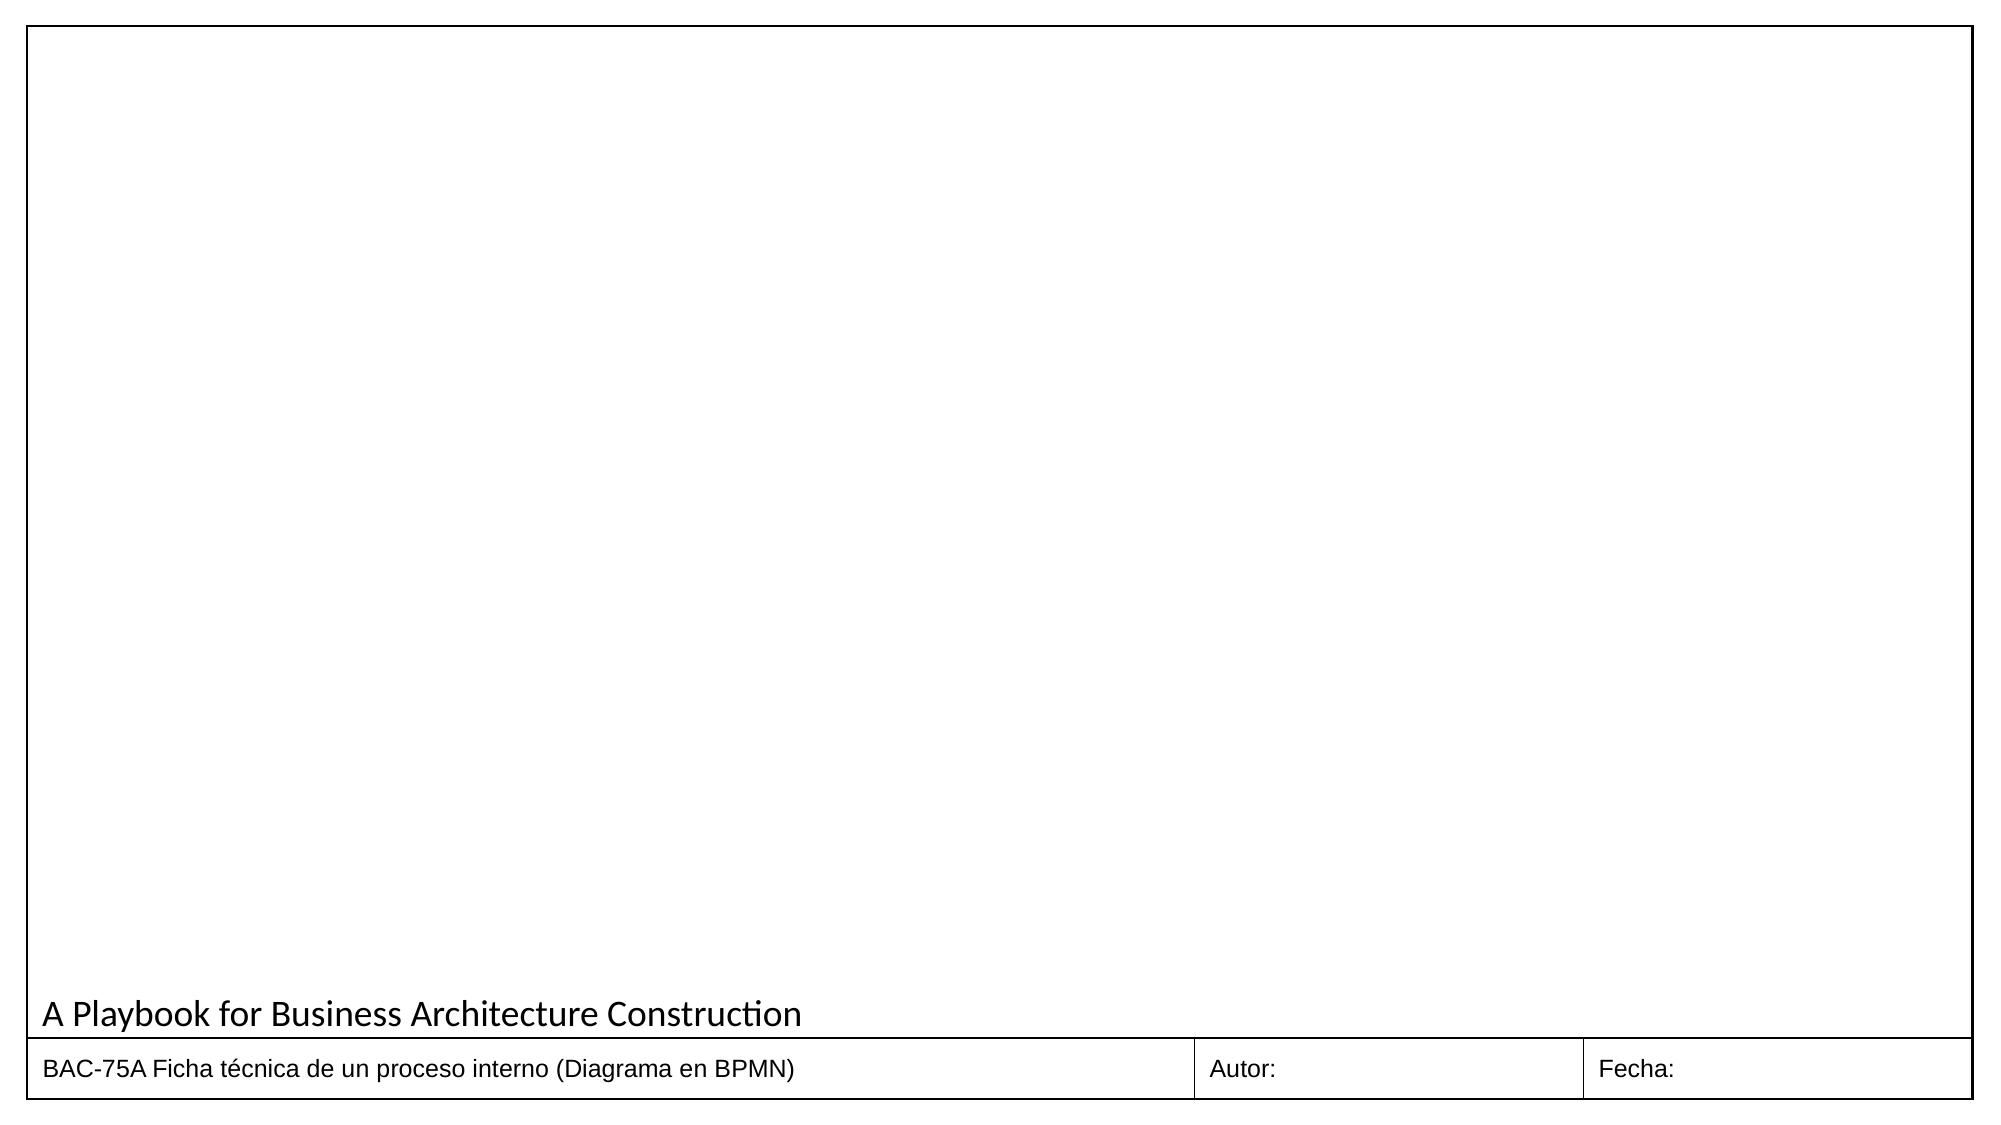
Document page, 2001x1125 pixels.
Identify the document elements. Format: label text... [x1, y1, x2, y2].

text_box A Playbook for Business Architecture Construction [27, 981, 1028, 1041]
text_box [26, 25, 1974, 1100]
table_header BAC-75A Ficha técnica de un proceso interno (Diagrama en BPMN) [28, 1039, 1194, 1098]
table_header Autor: [1195, 1039, 1583, 1098]
table_header Fecha: [1584, 1039, 1972, 1098]
